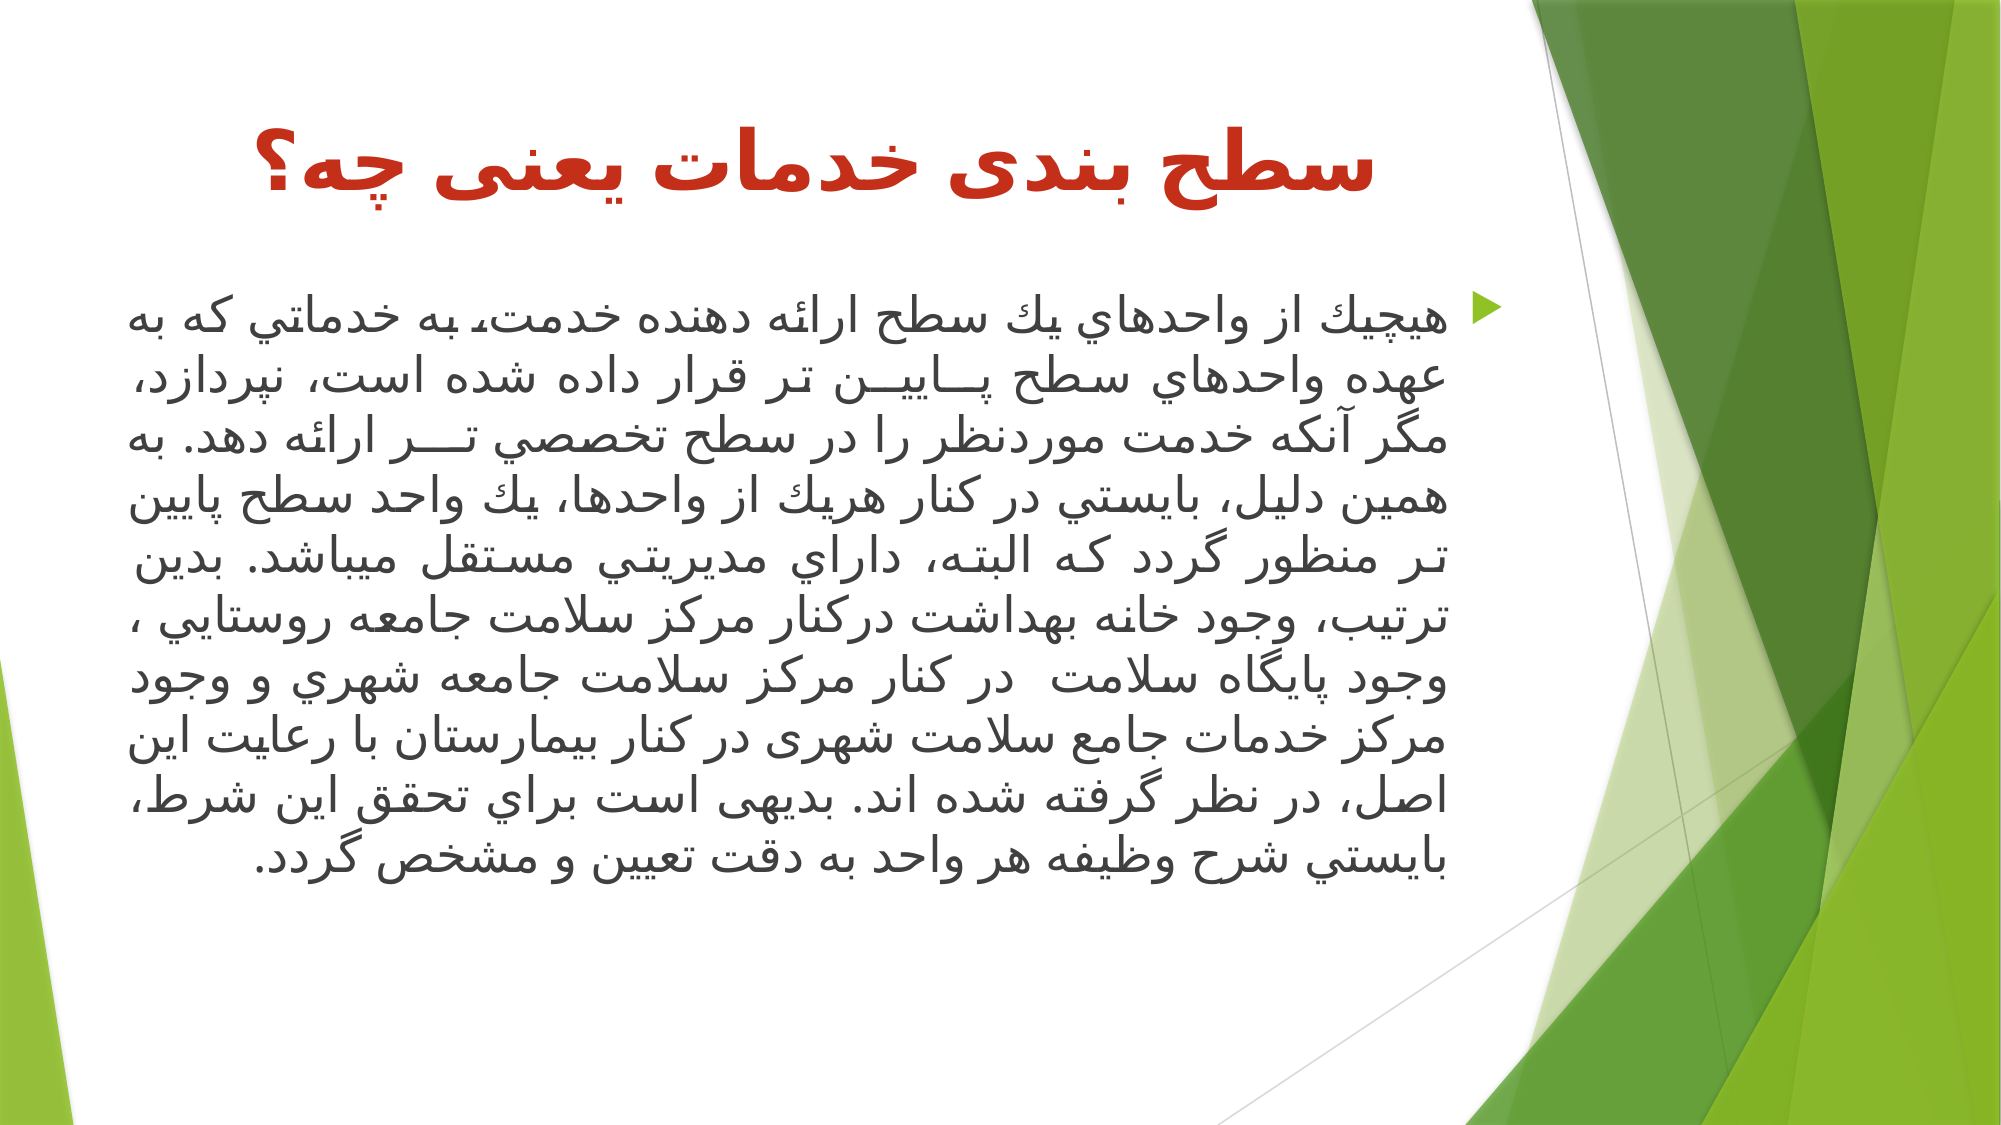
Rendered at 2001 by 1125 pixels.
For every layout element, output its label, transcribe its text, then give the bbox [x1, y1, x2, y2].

list هيچيك از واحدهاي يك سطح ارائه دهنده خدمت، به خدماتي كه به عهده واحدهاي سطح پــاييــن تر قرار داده شده است، نپردازد، مگر آنكه خدمت موردنظر را در سطح تخصصي تـــر ارائه دهد. به همين دليل، بايستي در كنار هريك از واحدها، يك واحد سطح پايين تر منظور گردد كه البته، داراي مديريتي مستقل ميباشد. بدین ترتیب، وجود خانه بهداشت دركنار مركز سلامت جامعه روستايي ، وجود پایگاه سلامت در کنار مركز سلامت جامعه شهري و وجود مرکز خدمات جامع سلامت شهری در کنار بيمارستان با رعایت این اصل، در نظر گرفته شده اند. بدیهی است براي تحقق اين شرط، بايستي شرح وظيفه هر واحد به دقت تعيين و مشخص گردد. [111, 275, 1522, 992]
title سطح بندی خدمات یعنی چه؟ [111, 99, 1522, 275]
